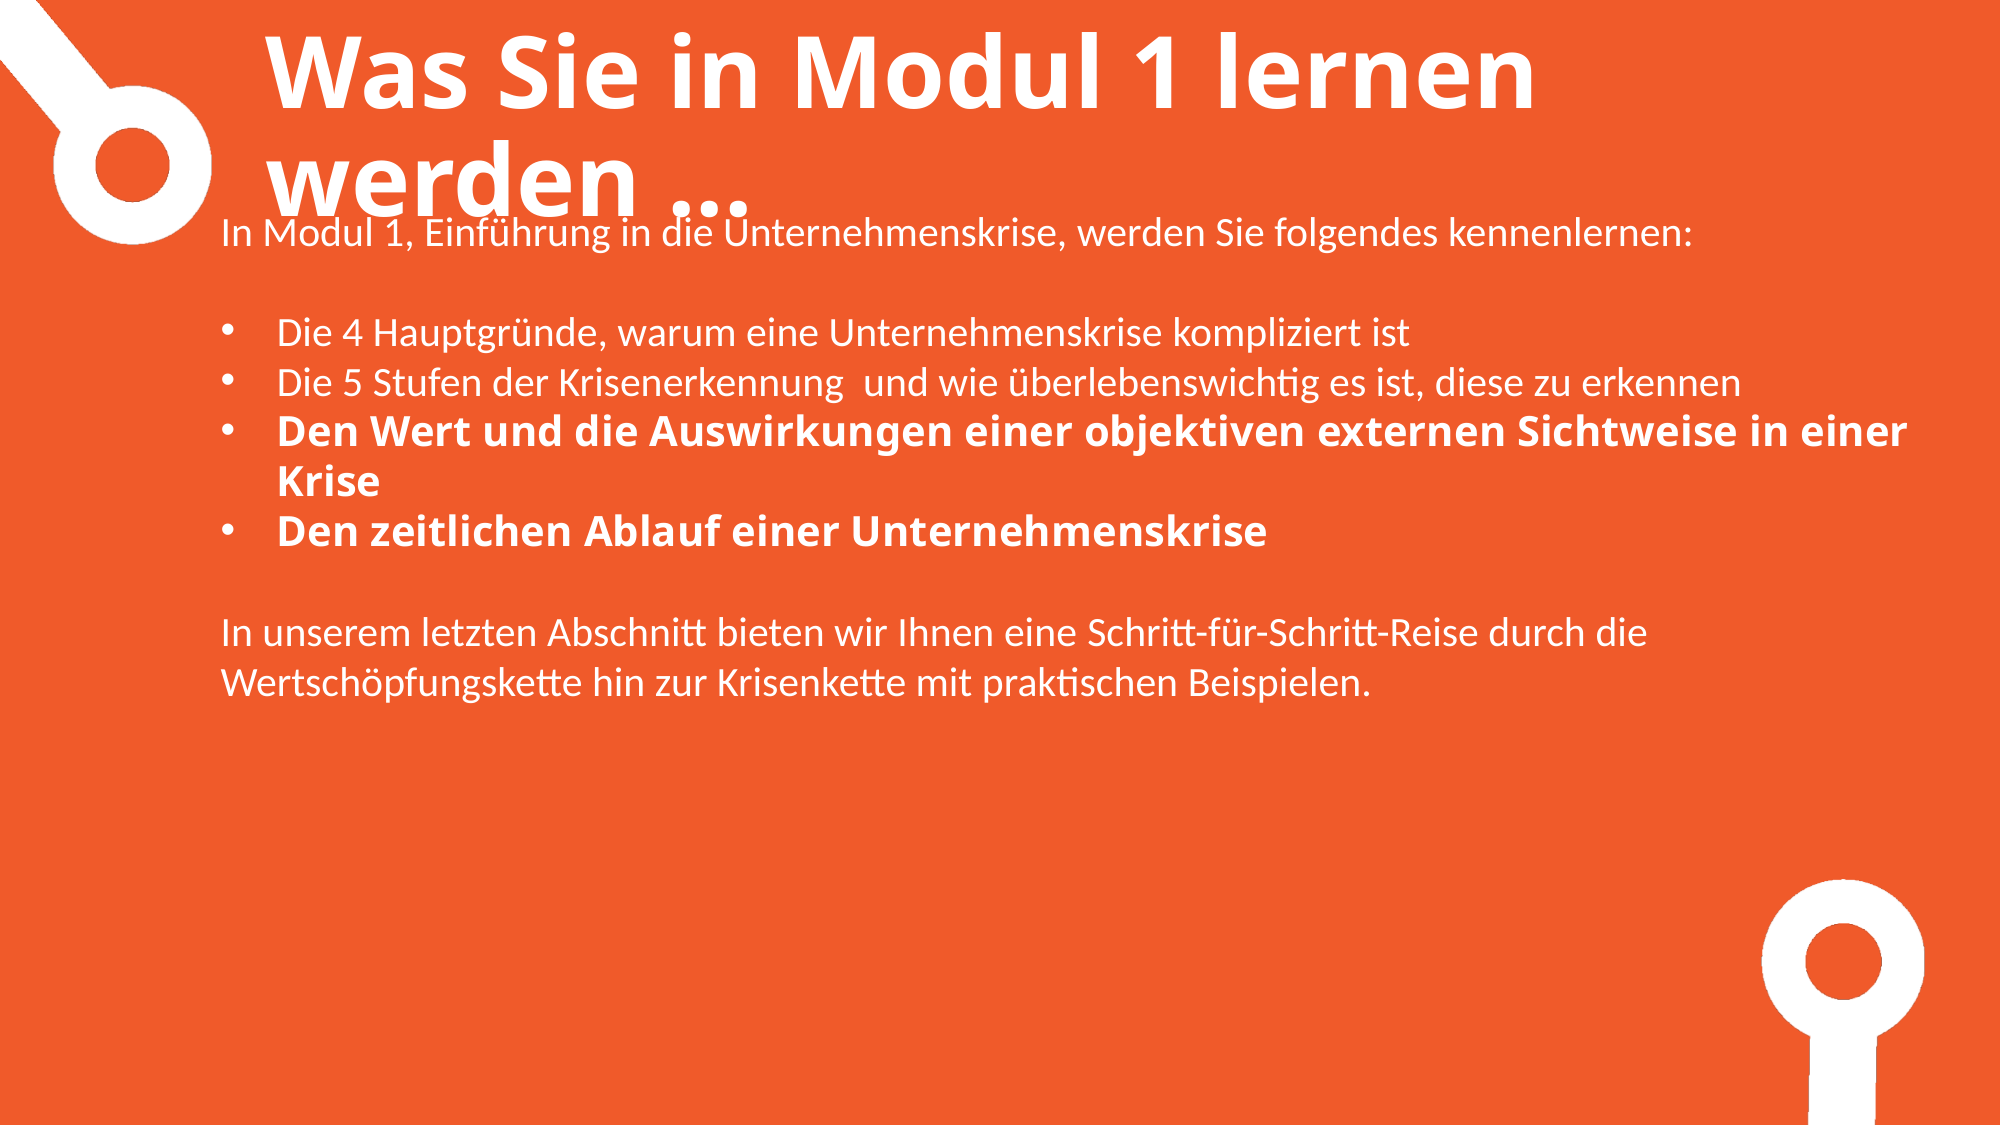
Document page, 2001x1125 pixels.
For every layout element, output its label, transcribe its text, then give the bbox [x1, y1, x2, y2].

picture [0, 0, 250, 308]
list Was Sie in Modul 1 lernen werden ... [250, 0, 1862, 197]
picture [1652, 870, 2001, 1125]
text_box In Modul 1, Einführung in die Unternehmenskrise, werden Sie folgendes kennenlernen: Die 4 Hauptgründe, warum eine Unternehmenskrise kompliziert ist Die 5 Stufen der Krisenerkennung und wie überlebenswichtig es ist, diese zu erkennen Den Wert und die Auswirkungen einer objektiven externen Sichtweise in einer Krise Den zeitlichen Ablauf einer Unternehmenskrise In unserem letzten Abschnitt bieten wir Ihnen eine Schritt-für-Schritt-Reise durch die Wertschöpfungskette hin zur Krisenkette mit praktischen Beispielen. [205, 197, 1967, 763]
